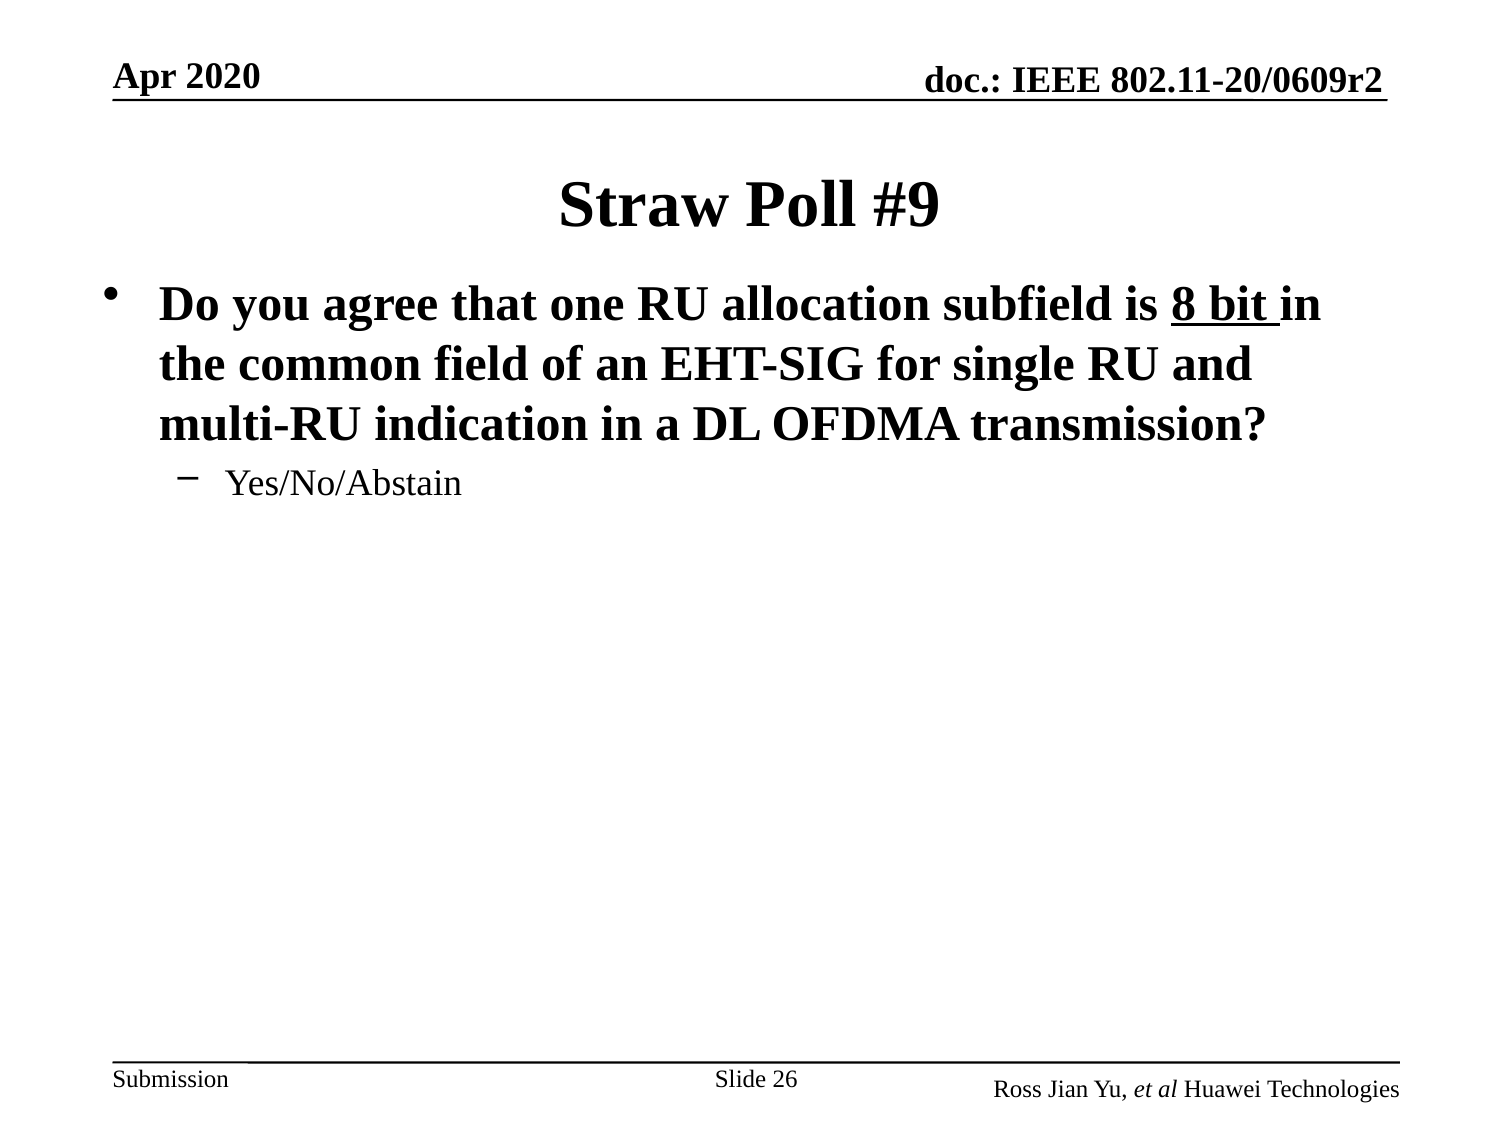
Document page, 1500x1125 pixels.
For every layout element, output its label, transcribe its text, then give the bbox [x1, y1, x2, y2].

slide_number Slide 26 [712, 1061, 800, 1093]
title Straw Poll #9 [112, 112, 1388, 288]
list Do you agree that one RU allocation subfield is 8 bit in the common field of an EHT-SIG for single RU and multi-RU indication in a DL OFDMA transmission? Yes/No/Abstain [87, 262, 1388, 938]
